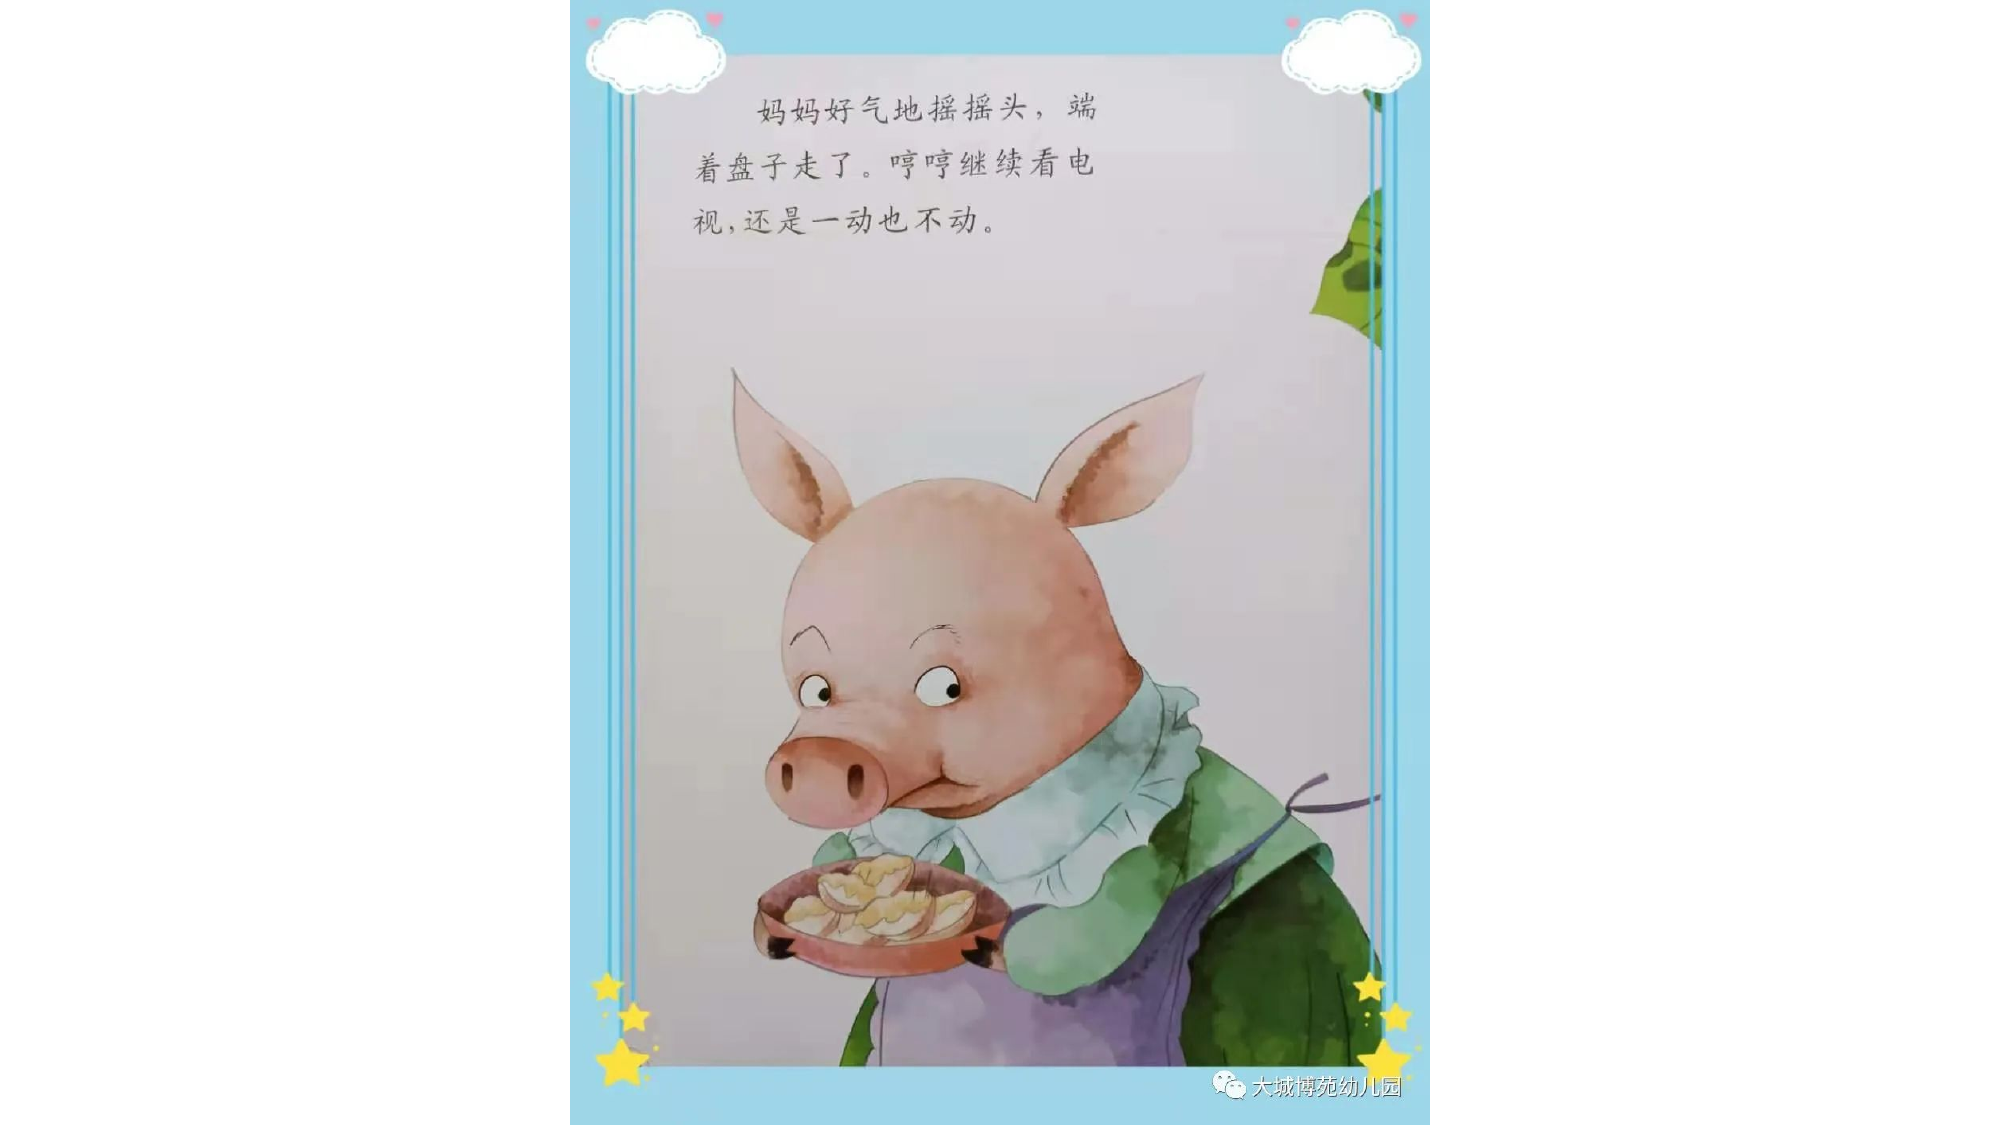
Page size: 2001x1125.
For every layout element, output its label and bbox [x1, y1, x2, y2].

picture [570, 0, 1430, 1125]
